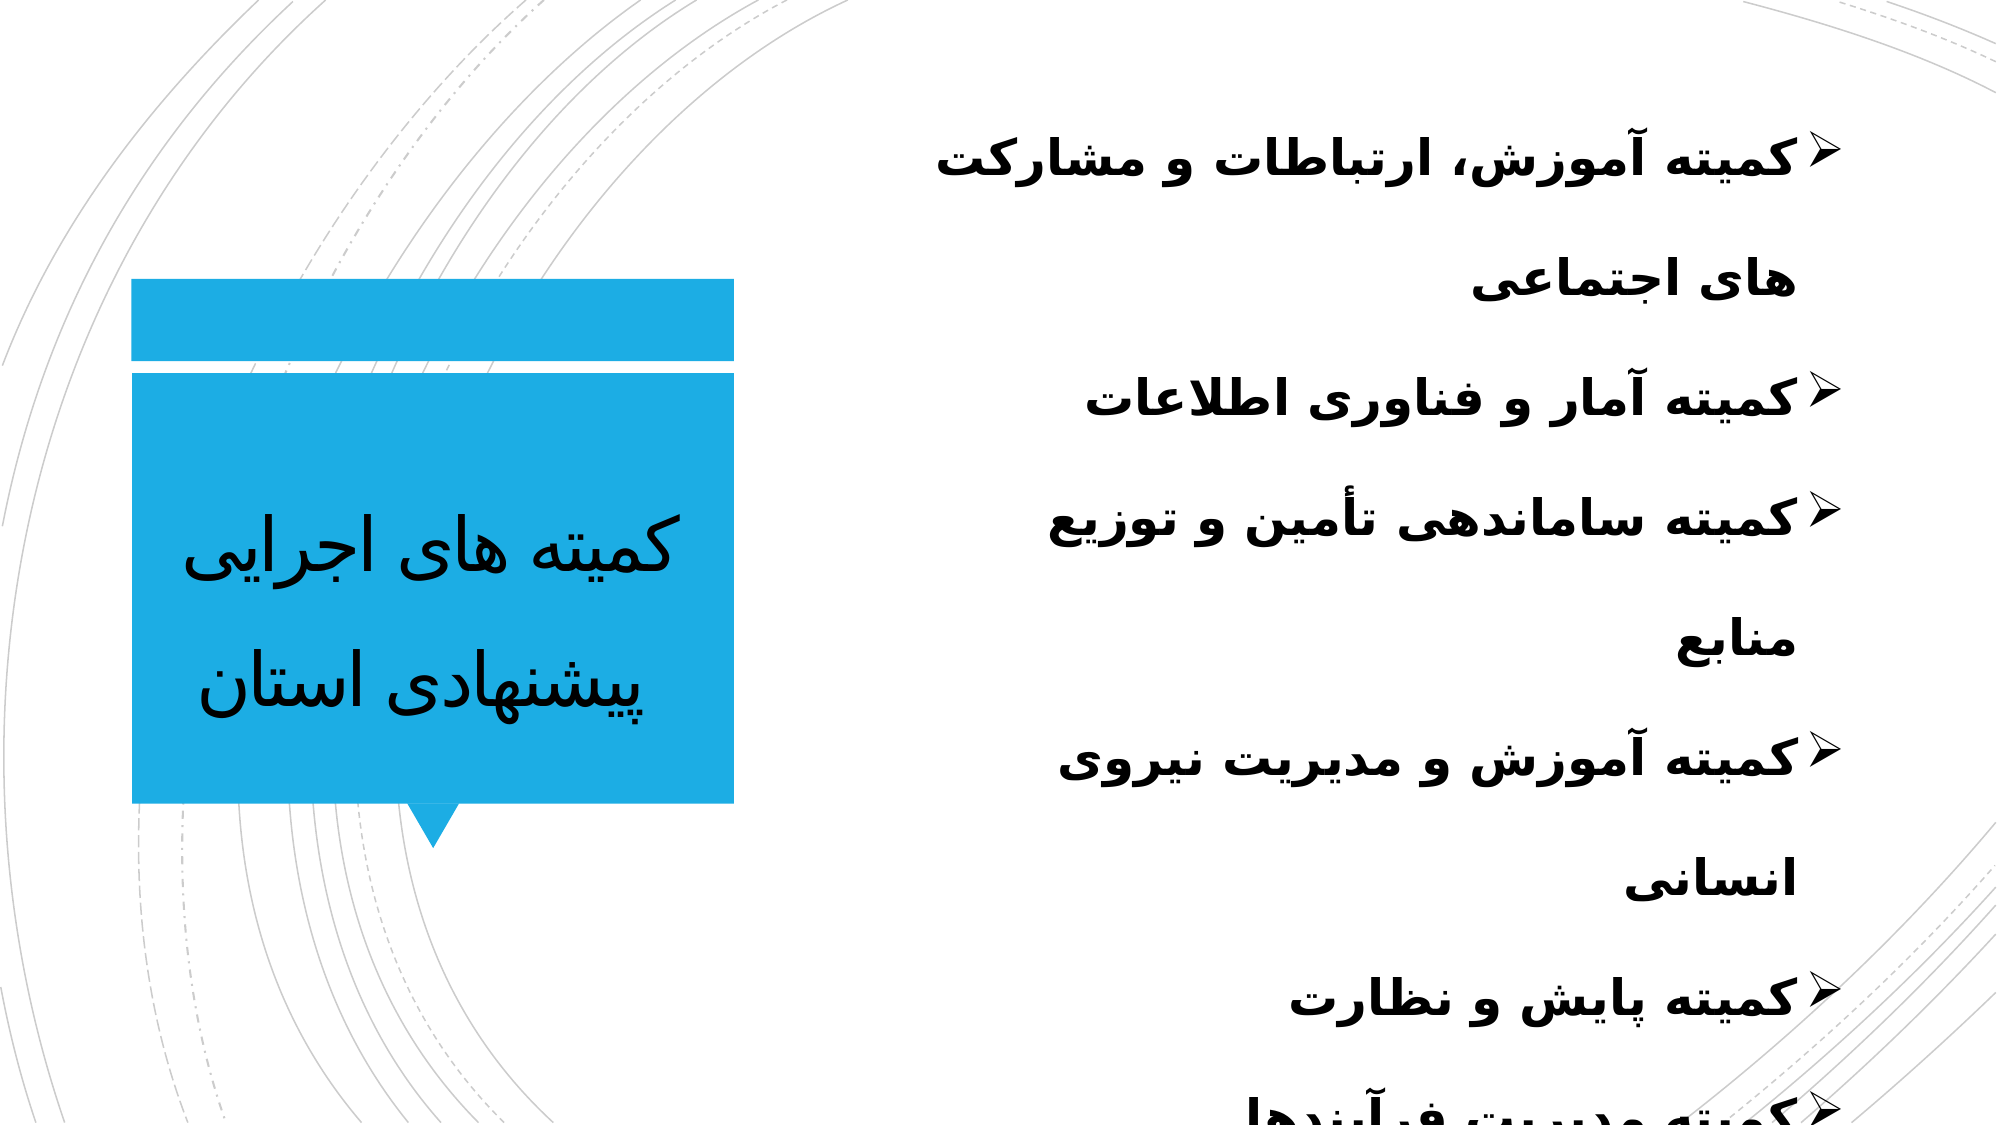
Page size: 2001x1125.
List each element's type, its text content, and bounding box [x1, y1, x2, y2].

text_box کمیته آموزش، ارتباطات و مشارکت های اجتماعی کمیته آمار و فناوری اطلاعات کمیته ساماندهی تأمین و توزیع منابع کمیته آموزش و مدیریت نیروی انسانی کمیته پایش و نظارت کمیته مدیریت فرآیندها کمیته نظام ارجاع [917, 57, 1860, 1125]
title کمیته های اجرایی پیشنهادی استان [145, 385, 720, 789]
